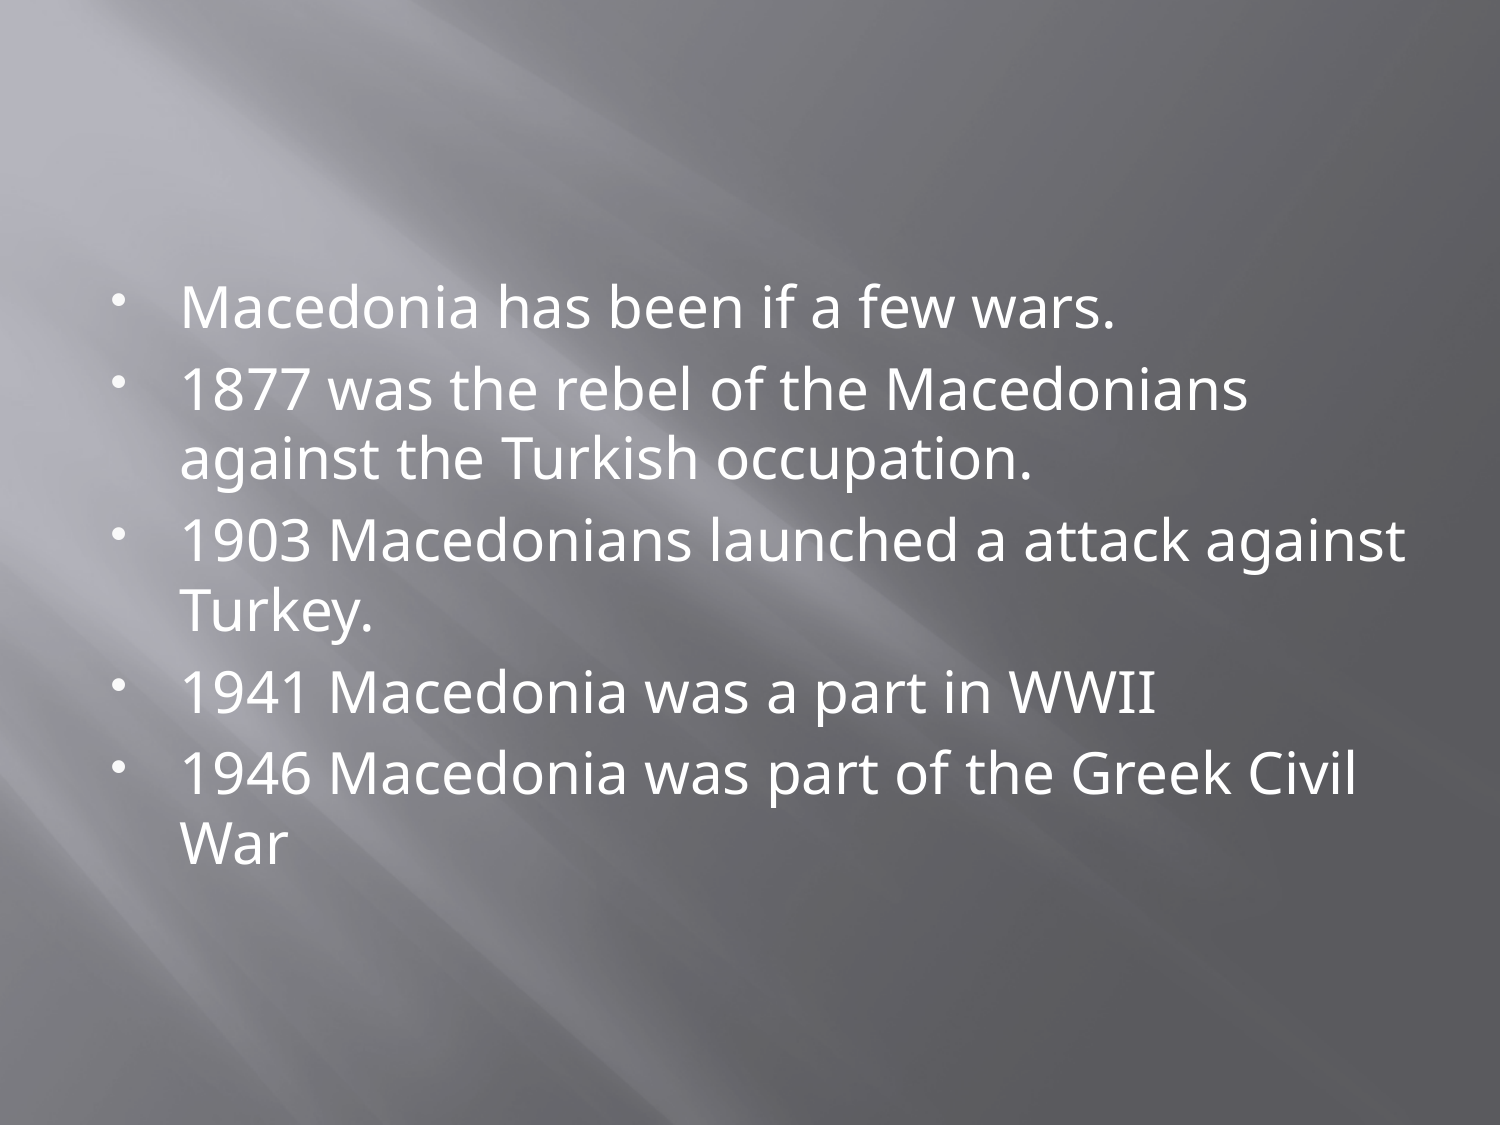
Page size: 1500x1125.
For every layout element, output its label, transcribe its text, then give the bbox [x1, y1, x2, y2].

list Macedonia has been if a few wars. 1877 was the rebel of the Macedonians against the Turkish occupation. 1903 Macedonians launched a attack against Turkey. 1941 Macedonia was a part in WWII 1946 Macedonia was part of the Greek Civil War [75, 262, 1425, 1035]
